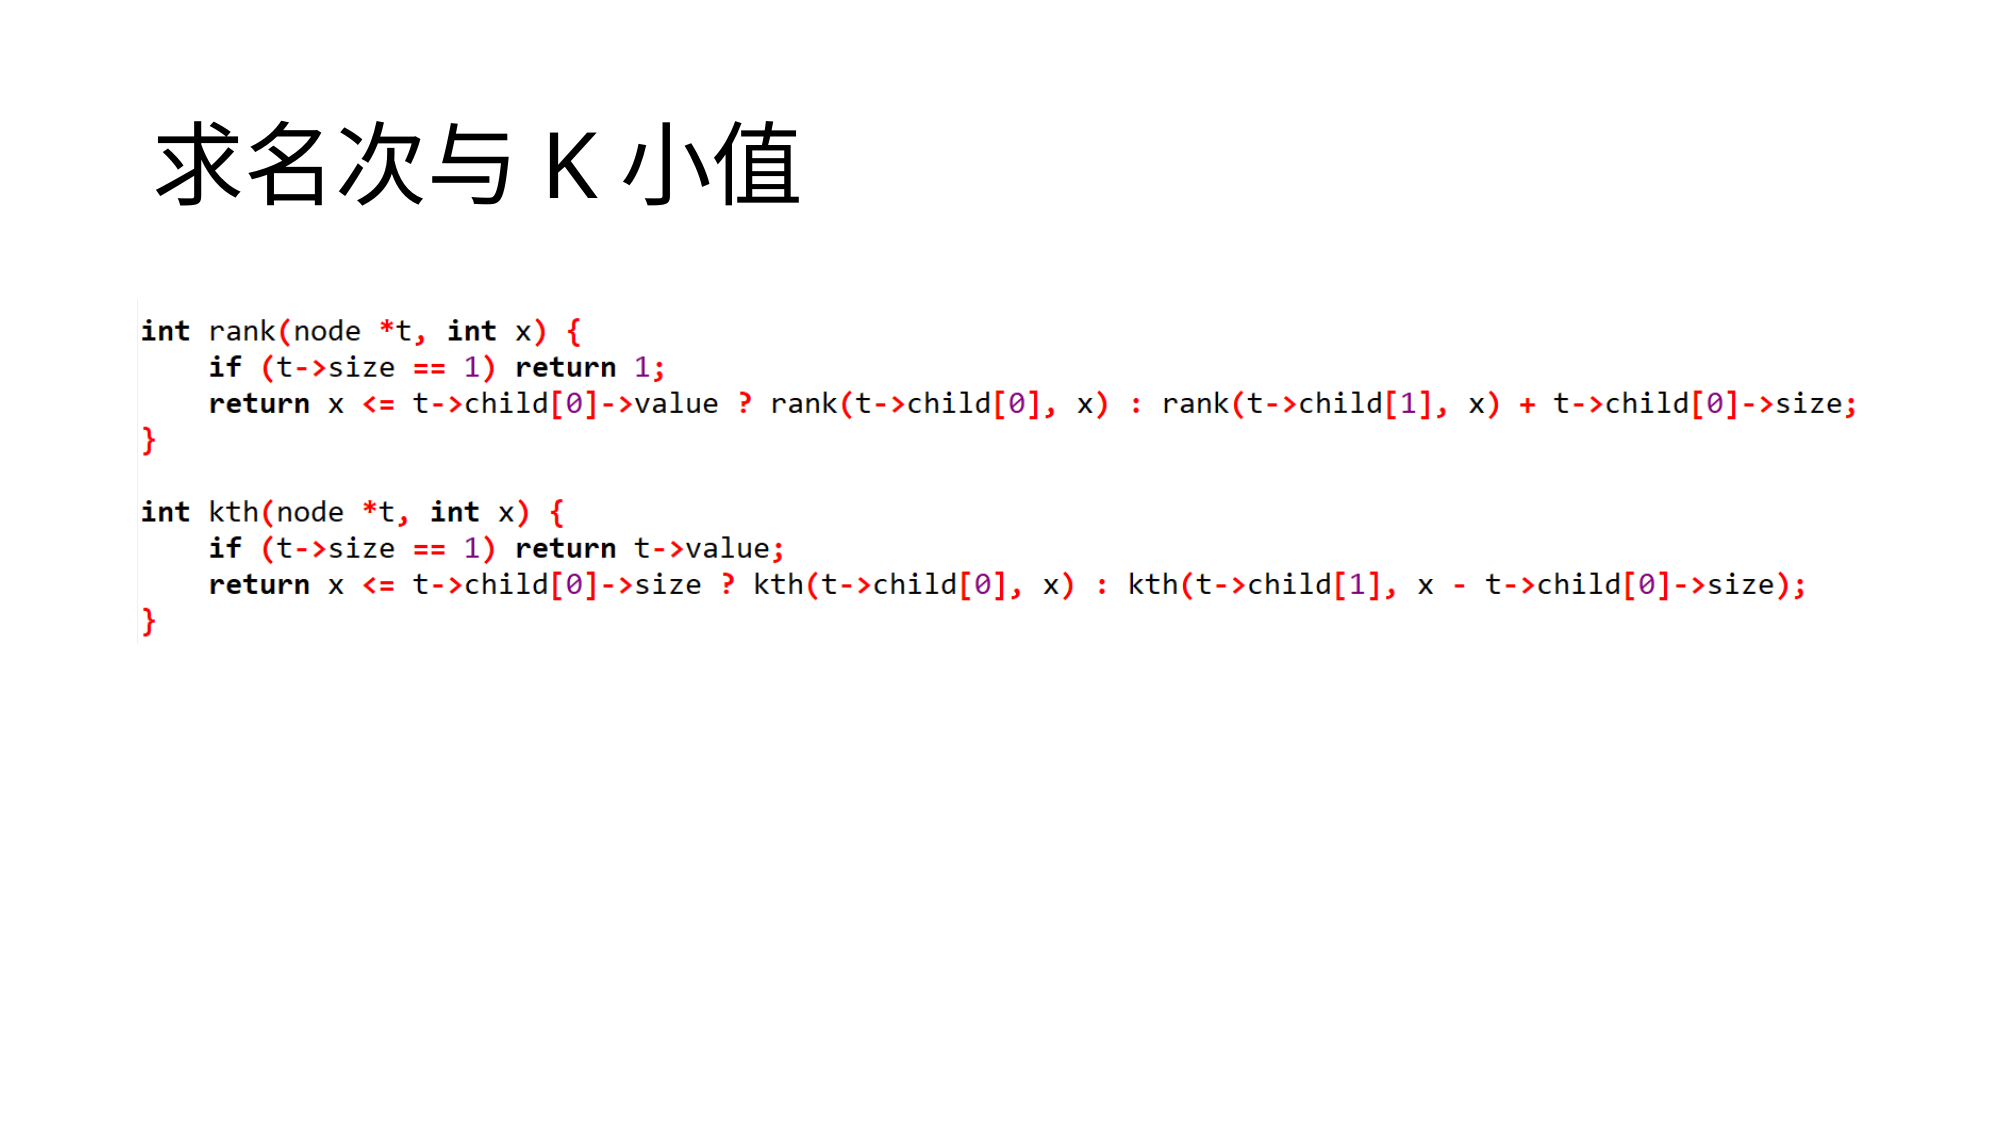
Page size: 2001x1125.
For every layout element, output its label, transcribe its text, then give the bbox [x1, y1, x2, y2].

title 求名次与K小值 [137, 59, 1863, 278]
picture [137, 299, 1863, 645]
